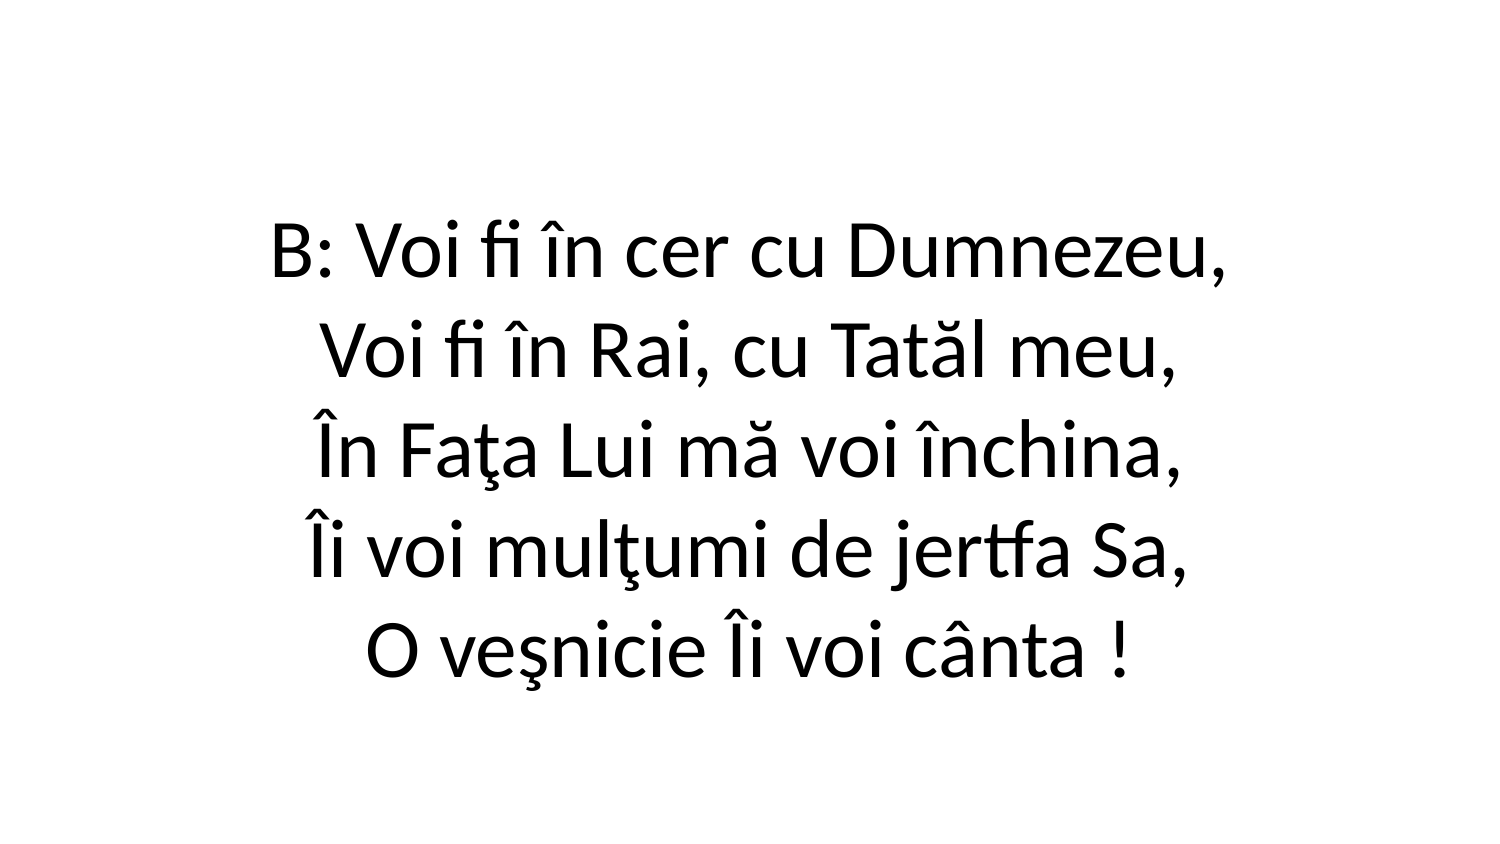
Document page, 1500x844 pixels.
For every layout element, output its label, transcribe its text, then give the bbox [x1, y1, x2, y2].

text_box B: Voi fi în cer cu Dumnezeu, Voi fi în Rai, cu Tatăl meu, În Faţa Lui mă voi închina, Îi voi mulţumi de jertfa Sa, O veşnicie Îi voi cânta ! [254, 142, 1246, 702]
